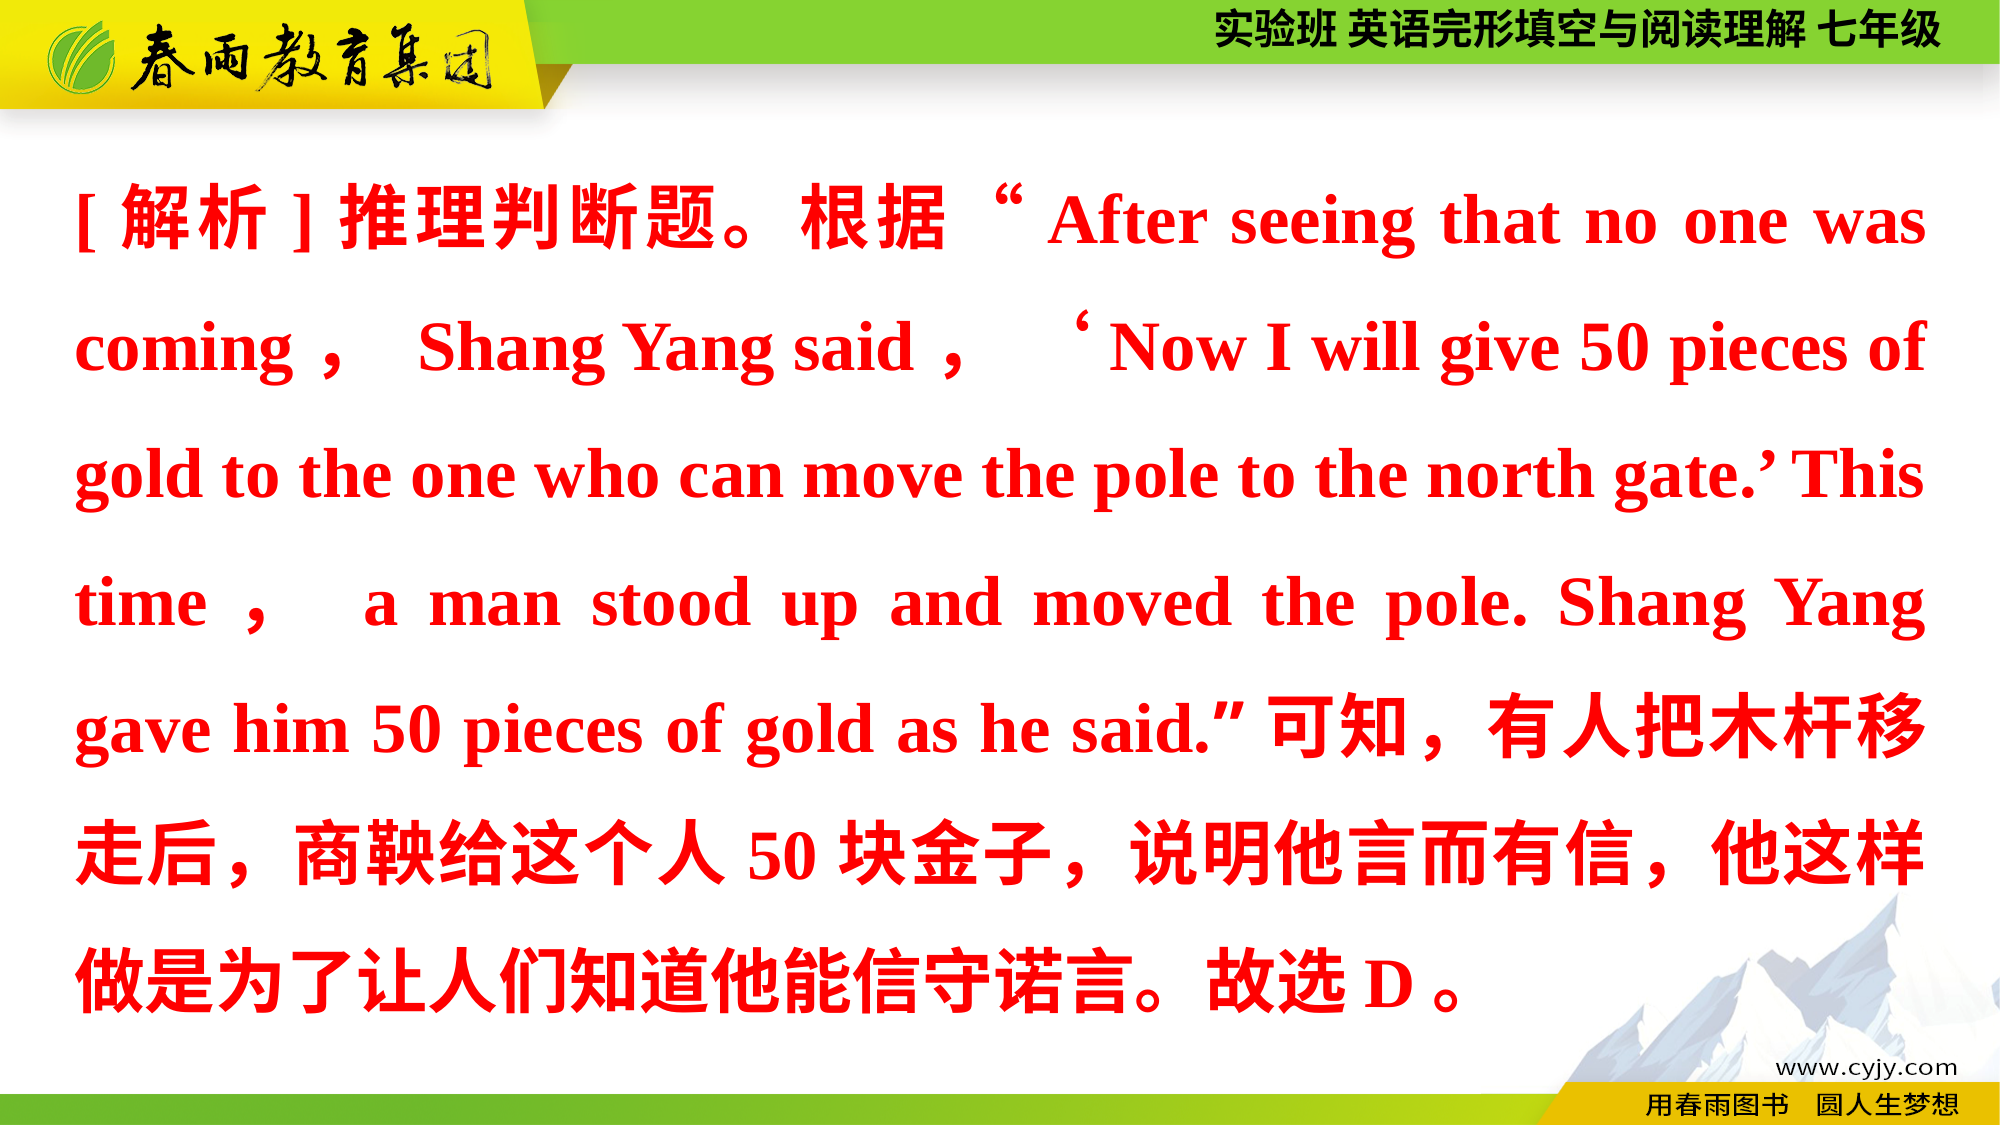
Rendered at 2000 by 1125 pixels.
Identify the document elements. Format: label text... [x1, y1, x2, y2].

list [解析]推理判断题。根据“After seeing that no one was coming， Shang Yang said， ‘Now I will give 50 pieces of gold to the one who can move the pole to the north gate.’ This time， a man stood up and moved the pole. Shang Yang gave him 50 pieces of gold as he said.”可知，有人把木杆移走后，商鞅给这个人50块金子，说明他言而有信，他这样做是为了让人们知道他能信守诺言。故选D。 [59, 122, 1944, 1023]
picture [0, 0, 2000, 1125]
